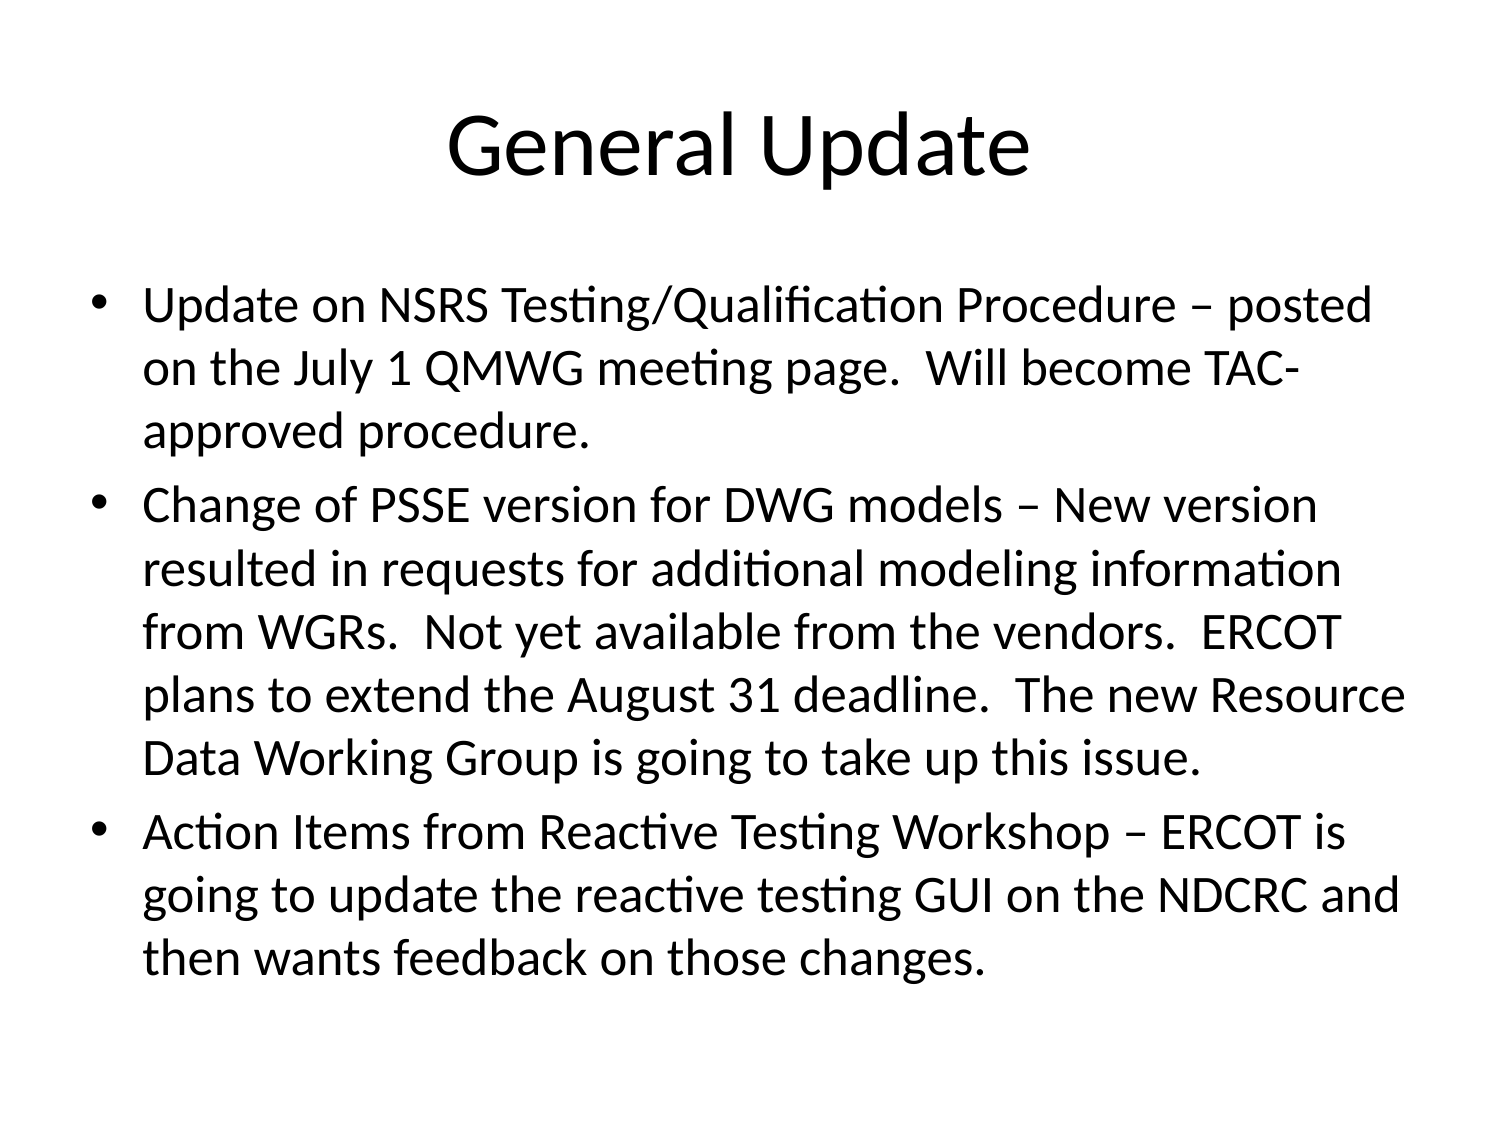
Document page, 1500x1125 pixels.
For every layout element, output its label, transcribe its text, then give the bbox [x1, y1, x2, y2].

title General Update [75, 45, 1425, 233]
list Update on NSRS Testing/Qualification Procedure – posted on the July 1 QMWG meeting page. Will become TAC-approved procedure. Change of PSSE version for DWG models – New version resulted in requests for additional modeling information from WGRs. Not yet available from the vendors. ERCOT plans to extend the August 31 deadline. The new Resource Data Working Group is going to take up this issue. Action Items from Reactive Testing Workshop – ERCOT is going to update the reactive testing GUI on the NDCRC and then wants feedback on those changes. [75, 262, 1425, 1005]
